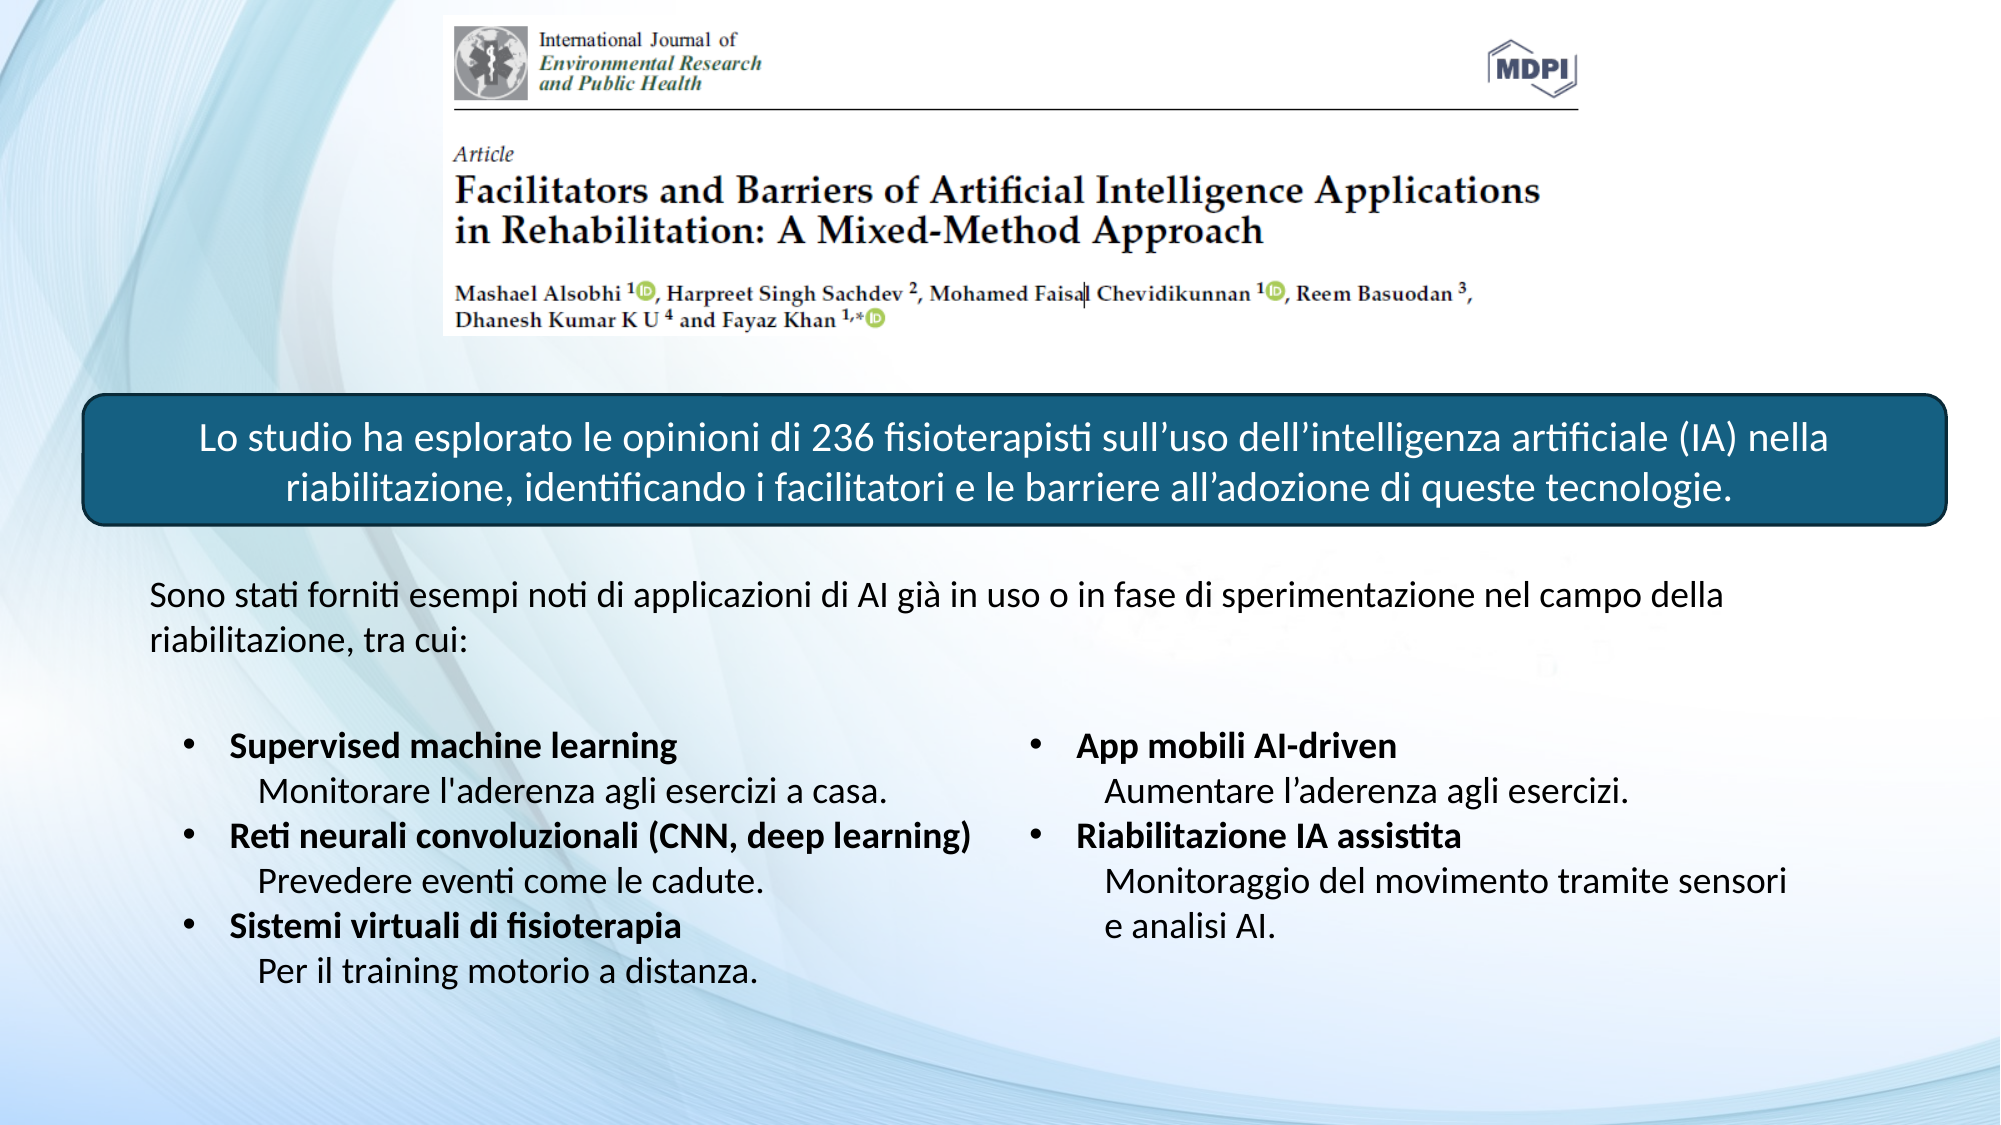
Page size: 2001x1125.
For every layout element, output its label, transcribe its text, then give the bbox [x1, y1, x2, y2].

text_box Sono stati forniti esempi noti di applicazioni di AI già in uso o in fase di sperimentazione nel campo della riabilitazione, tra cui: [134, 562, 1889, 713]
text_box Supervised machine learning Monitorare l'aderenza agli esercizi a casa. Reti neurali convoluzionali (CNN, deep learning) Prevedere eventi come le cadute. Sistemi virtuali di fisioterapia Per il training motorio a distanza. [168, 713, 1168, 999]
picture [443, 15, 1587, 336]
text_box Lo studio ha esplorato le opinioni di 236 fisioterapisti sull’uso dell’intelligenza artificiale (IA) nella riabilitazione, identificando i facilitatori e le barriere all’adozione di queste tecnologie. [81, 393, 1948, 527]
text_box App mobili AI-driven Aumentare l’aderenza agli esercizi. Riabilitazione IA assistita Monitoraggio del movimento tramite sensori e analisi AI. [1014, 713, 1828, 954]
